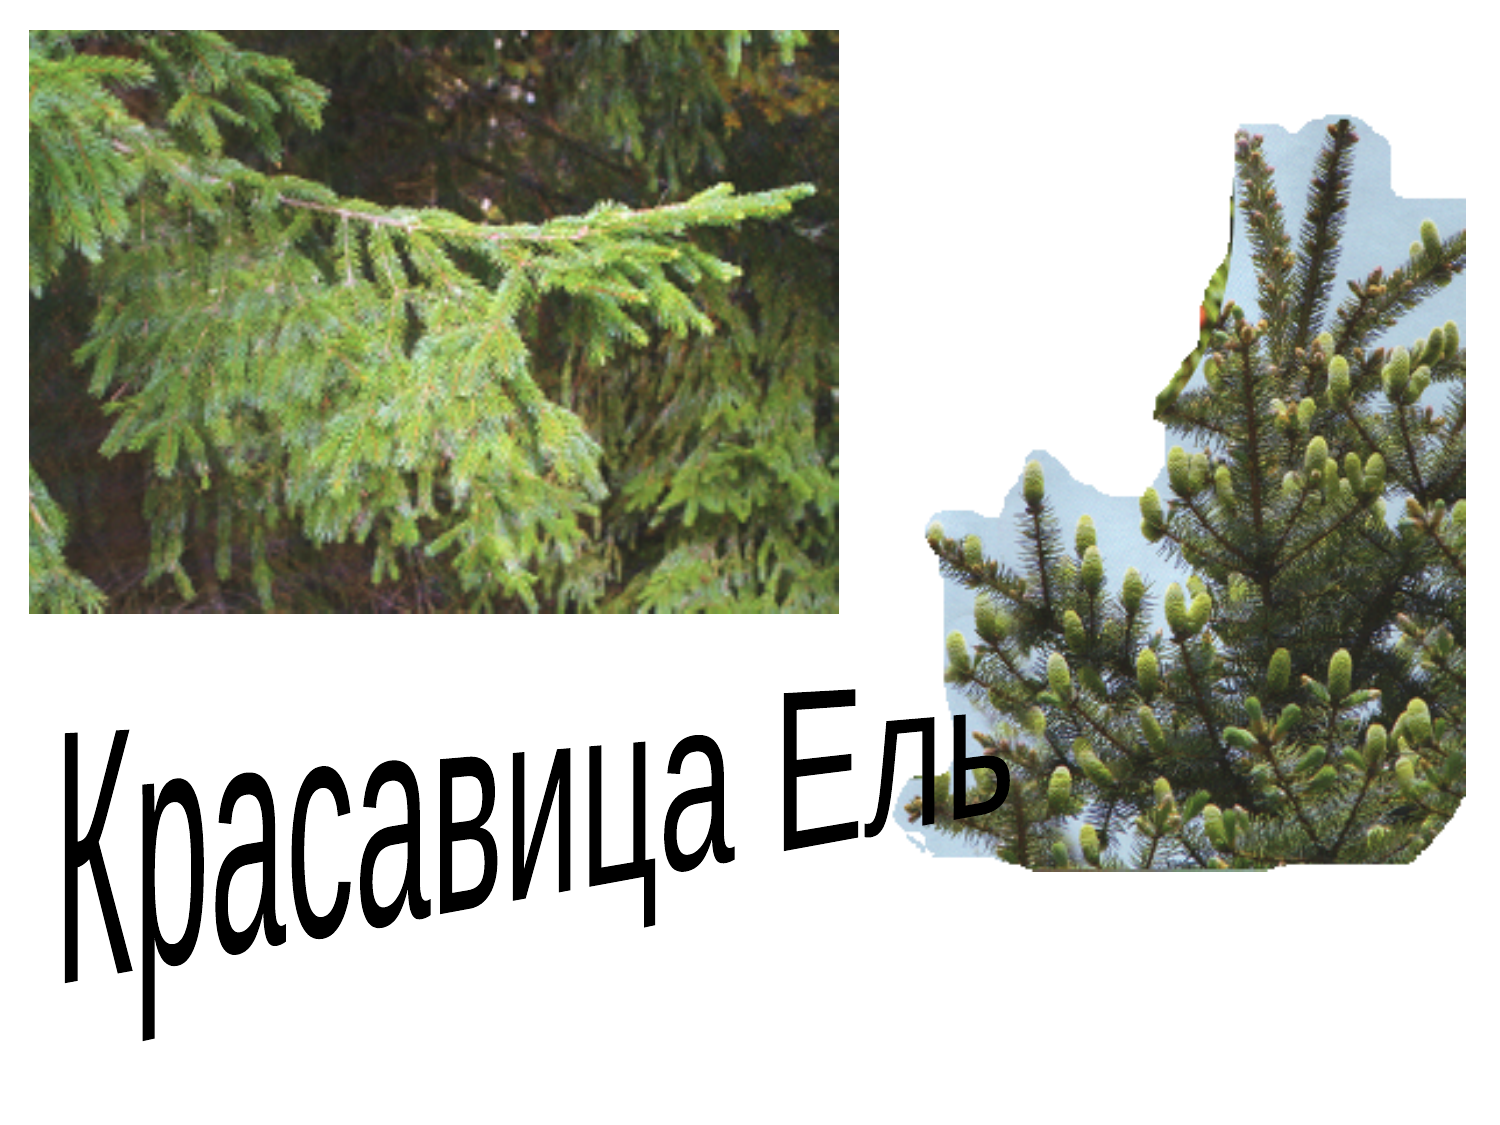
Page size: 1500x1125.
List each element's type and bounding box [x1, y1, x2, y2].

picture [29, 30, 839, 615]
picture [891, 113, 1466, 872]
